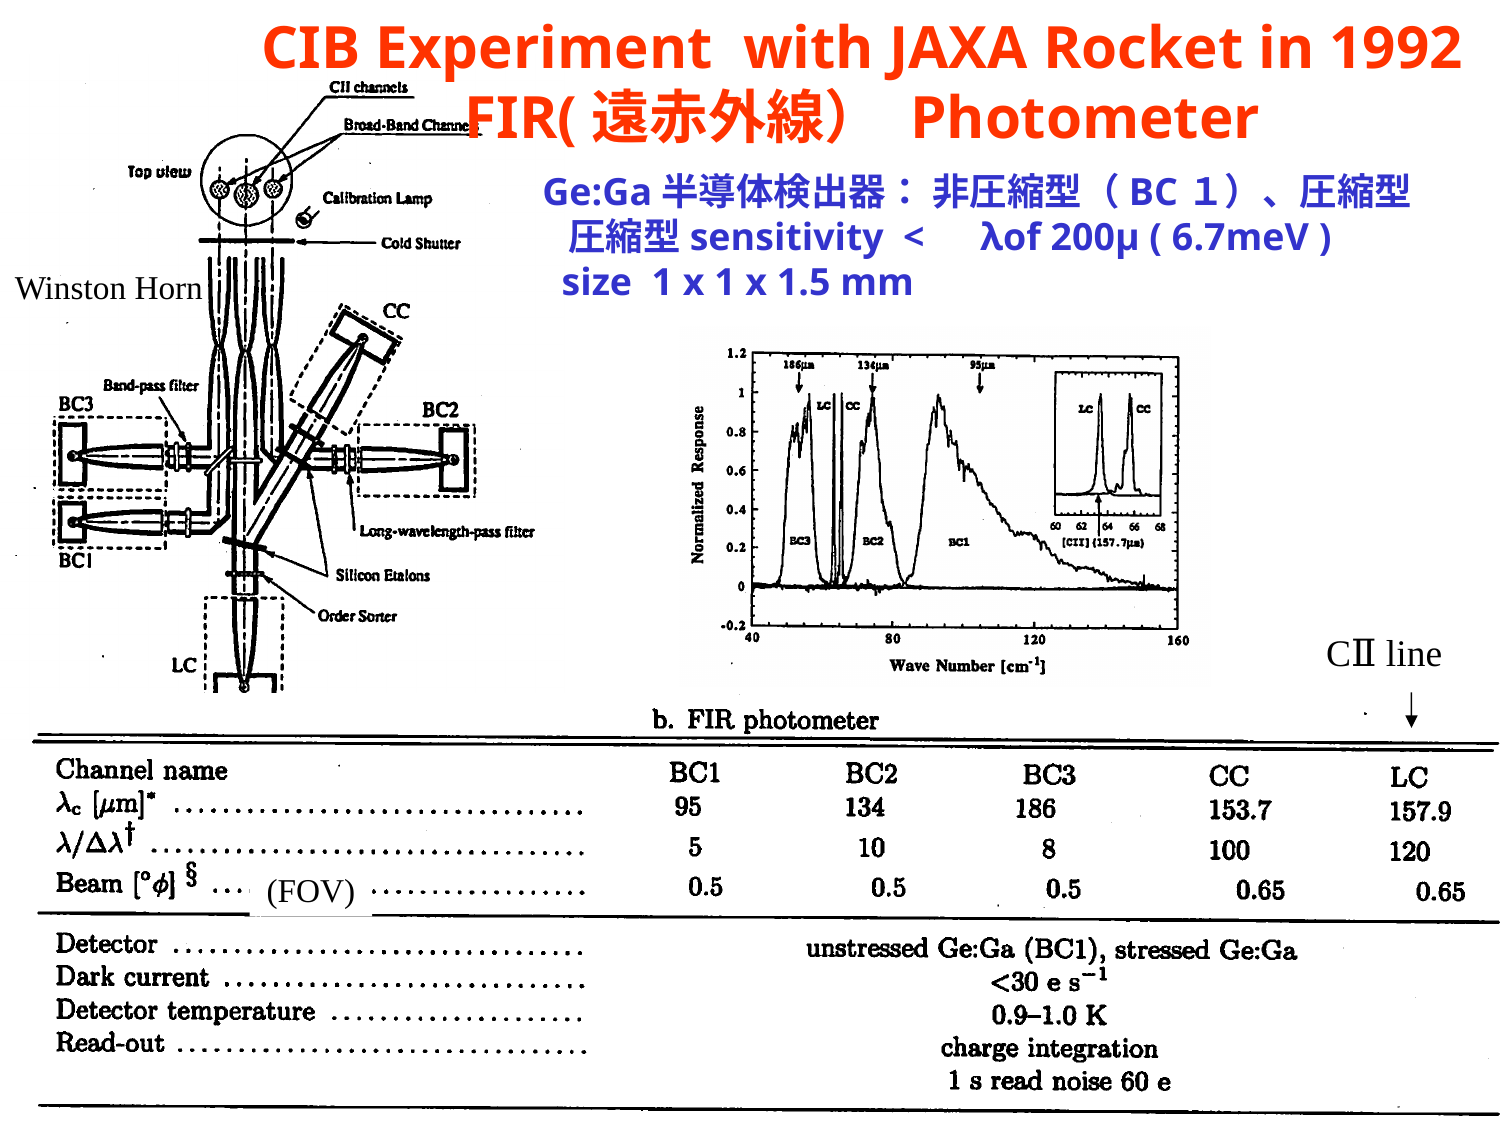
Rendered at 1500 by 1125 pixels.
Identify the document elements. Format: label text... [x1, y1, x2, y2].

title CIB Experiment with JAXA Rocket in 1992 FIR(遠赤外線） Photometer [225, 0, 1500, 161]
picture [678, 326, 1211, 687]
picture [0, 54, 1500, 1125]
text_box CⅡ line [1311, 621, 1458, 682]
text_box Ge:Ga半導体検出器： 非圧縮型（BC１）、圧縮型 圧縮型sensitivity < λof 200μ ( 6.7meV ) size 1 x 1 x 1.5 mm [568, 160, 1427, 311]
